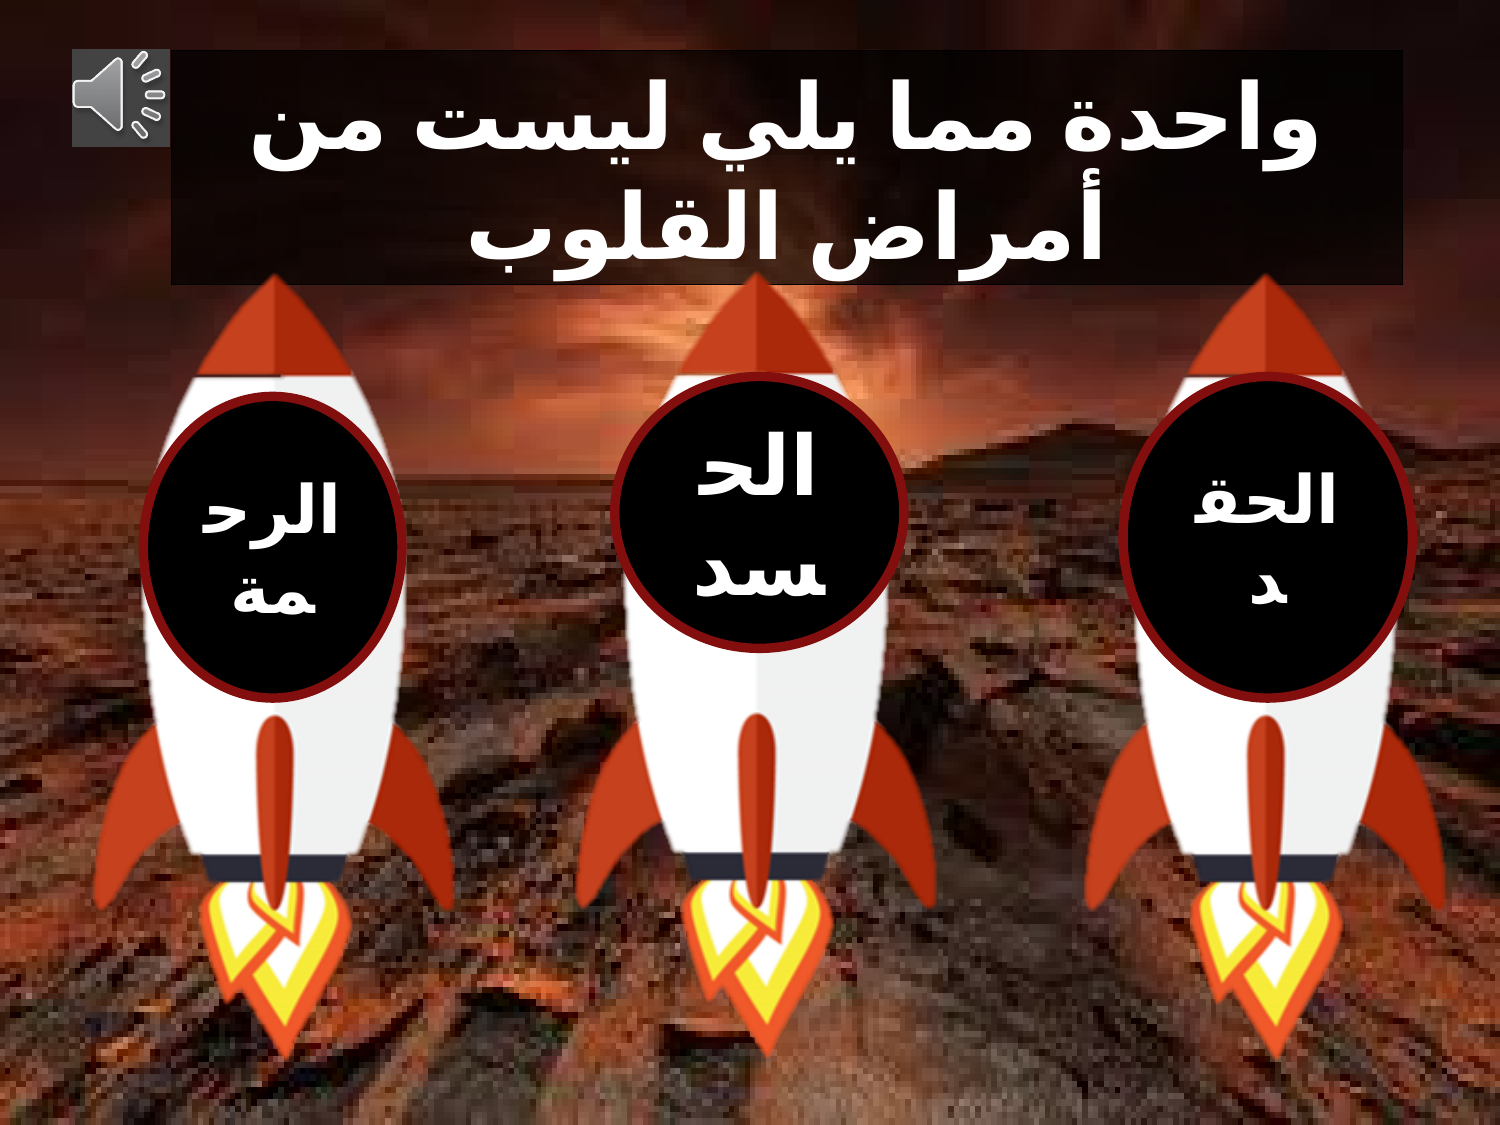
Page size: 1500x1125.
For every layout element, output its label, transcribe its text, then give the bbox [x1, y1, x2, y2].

picture [0, 0, 1500, 1125]
text_box واحدة مما يلي ليست من أمراض القلوب [171, 50, 1403, 285]
